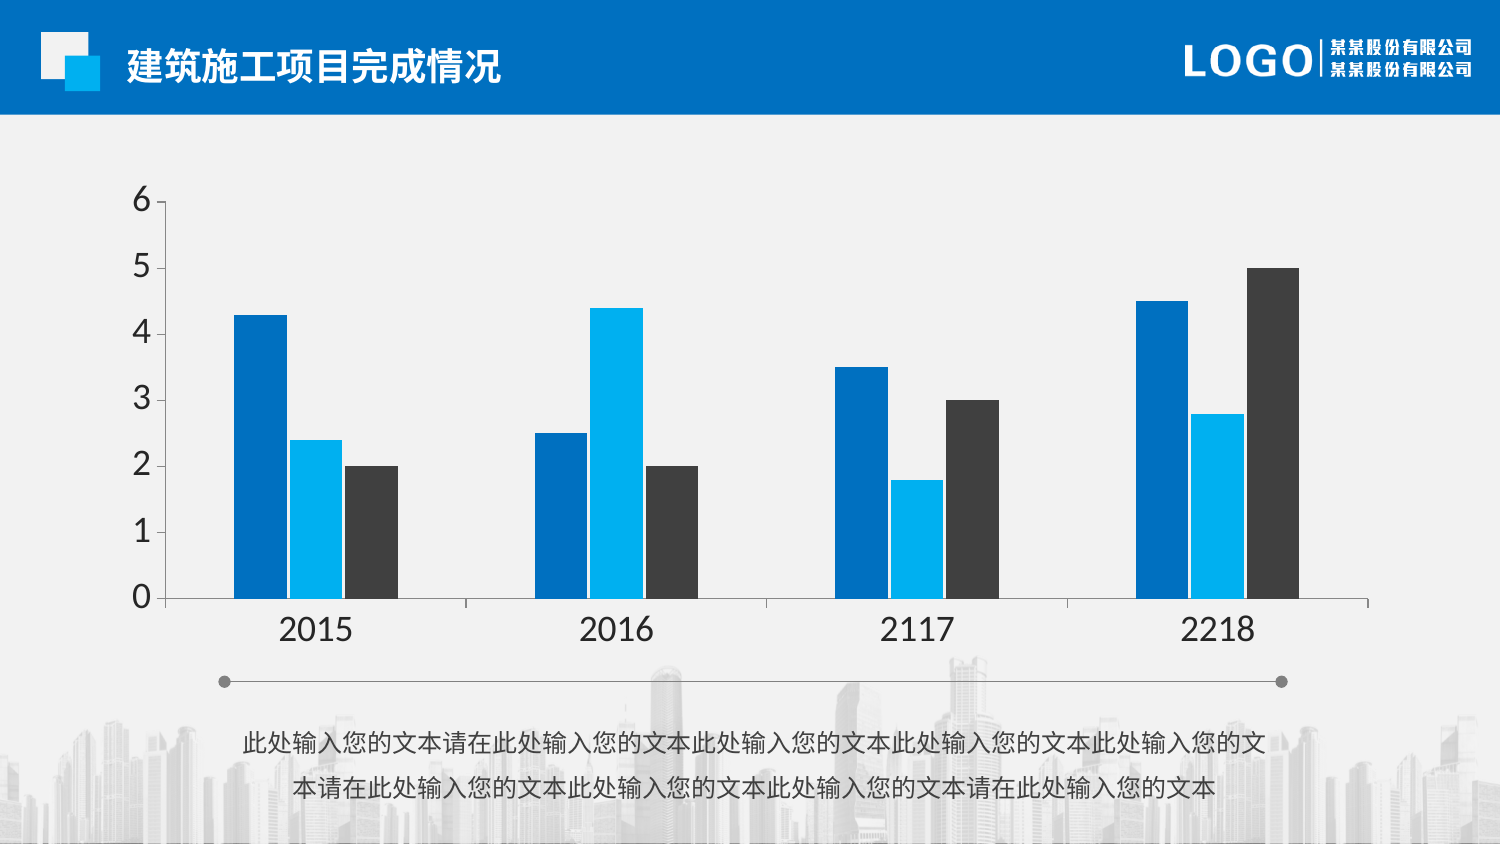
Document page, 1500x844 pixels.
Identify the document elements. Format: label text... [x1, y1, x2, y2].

chart [105, 173, 1394, 661]
text_box 建筑施工项目完成情况 [112, 35, 715, 96]
text_box [63, 54, 102, 93]
text_box [0, 0, 1500, 117]
text_box 此处输入您的文本请在此处输入您的文本此处输入您的文本此处输入您的文本此处输入您的文本请在此处输入您的文本此处输入您的文本此处输入您的文本请在此处输入您的文本 [216, 705, 1294, 844]
picture [1185, 11, 1471, 100]
text_box [39, 30, 91, 81]
